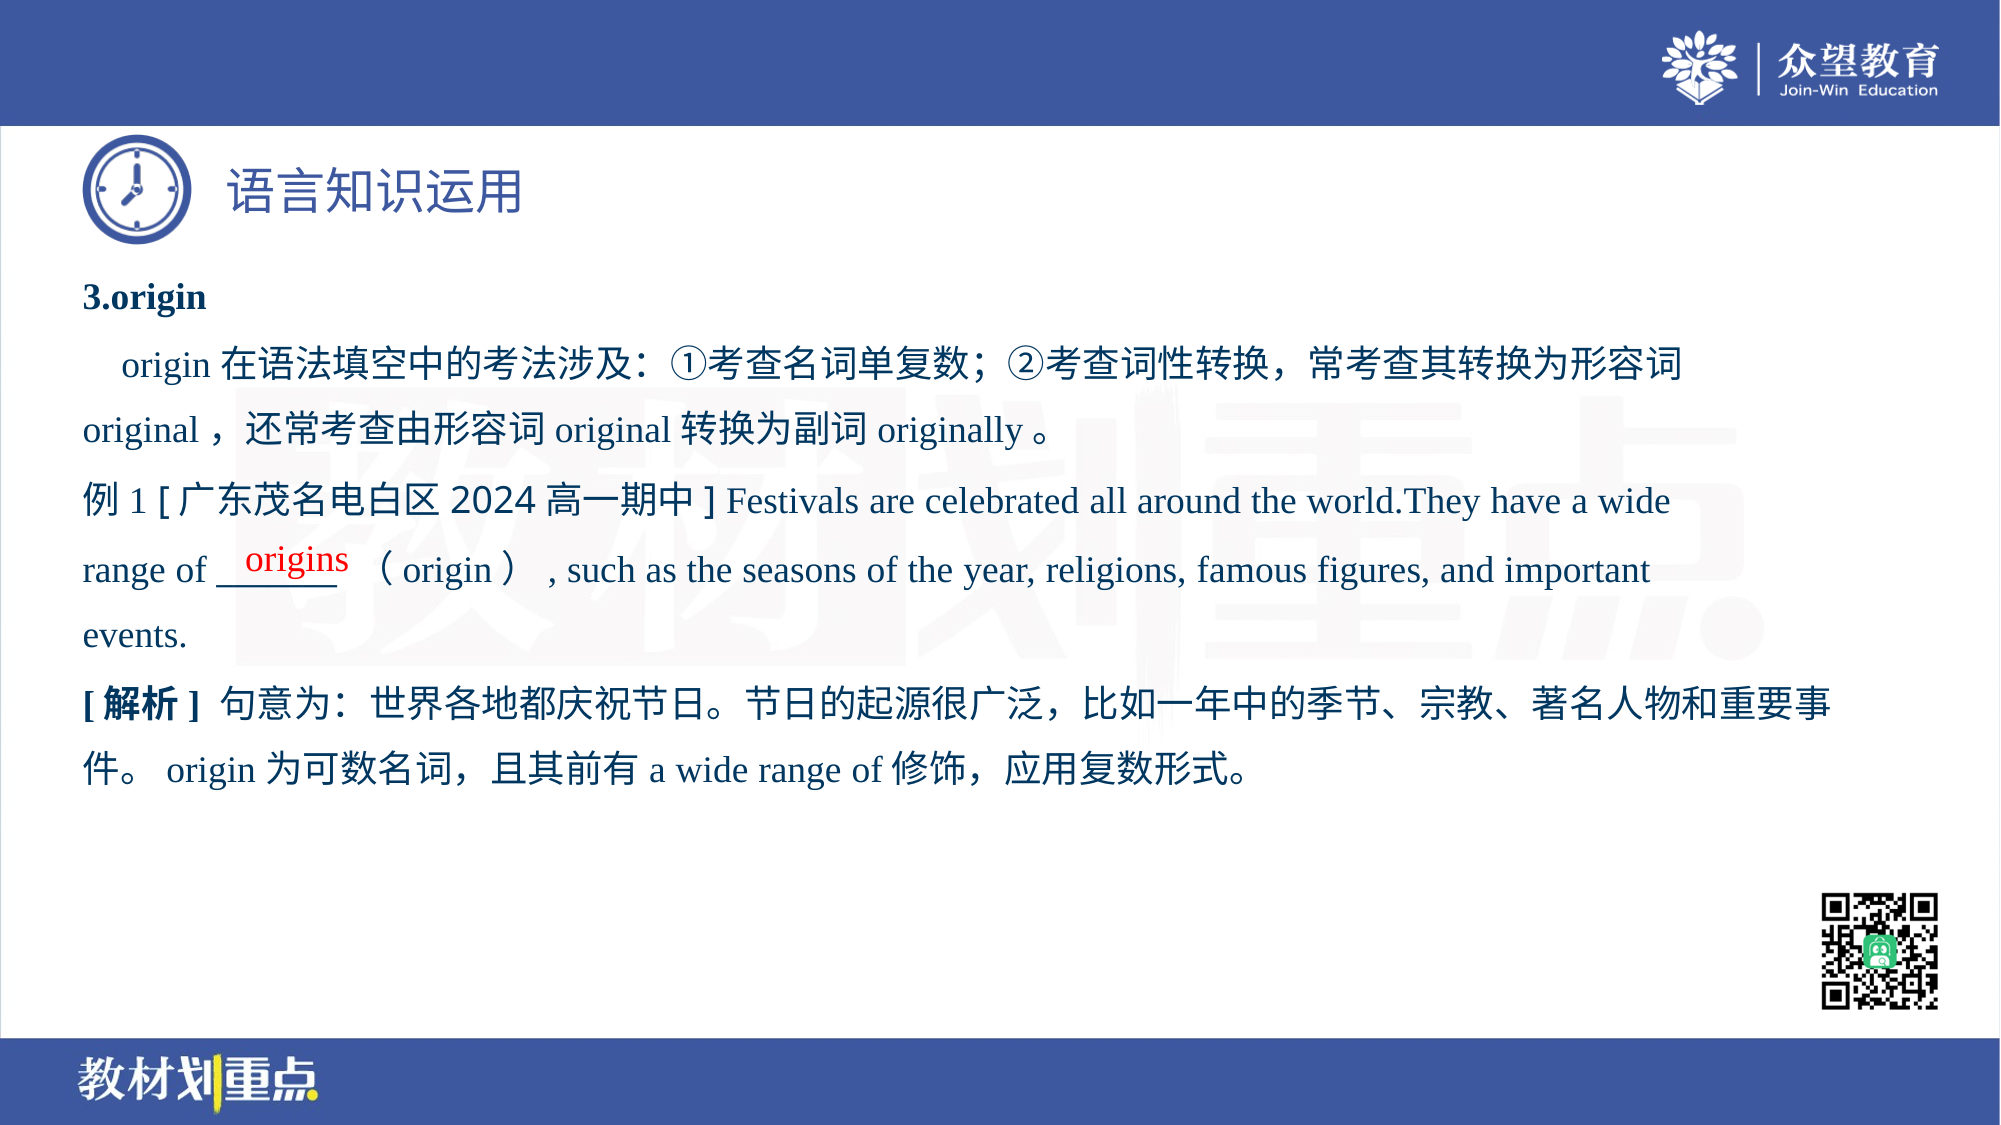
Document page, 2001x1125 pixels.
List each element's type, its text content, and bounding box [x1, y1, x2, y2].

text_box [解析] 句意为：世界各地都庆祝节日。节日的起源很广泛，比如一年中的季节、宗教、著名人物和重要事 件。origin为可数名词，且其前有a wide range of修饰，应用复数形式。 [82, 656, 1817, 784]
text_box 3.origin origin在语法填空中的考法涉及：①考查名词单复数；②考查词性转换，常考查其转换为形容词 original，还常考查由形容词original转换为副词originally。 [82, 247, 1817, 444]
text_box origins [231, 514, 363, 573]
picture [0, 0, 2000, 1125]
text_box 例1 [广东茂名电白区2024高一期中] Festivals are celebrated all around the world.They have a wide range of _______ （origin）, such as the seasons of the year, religions, famous figures, and important events. [82, 452, 1817, 649]
